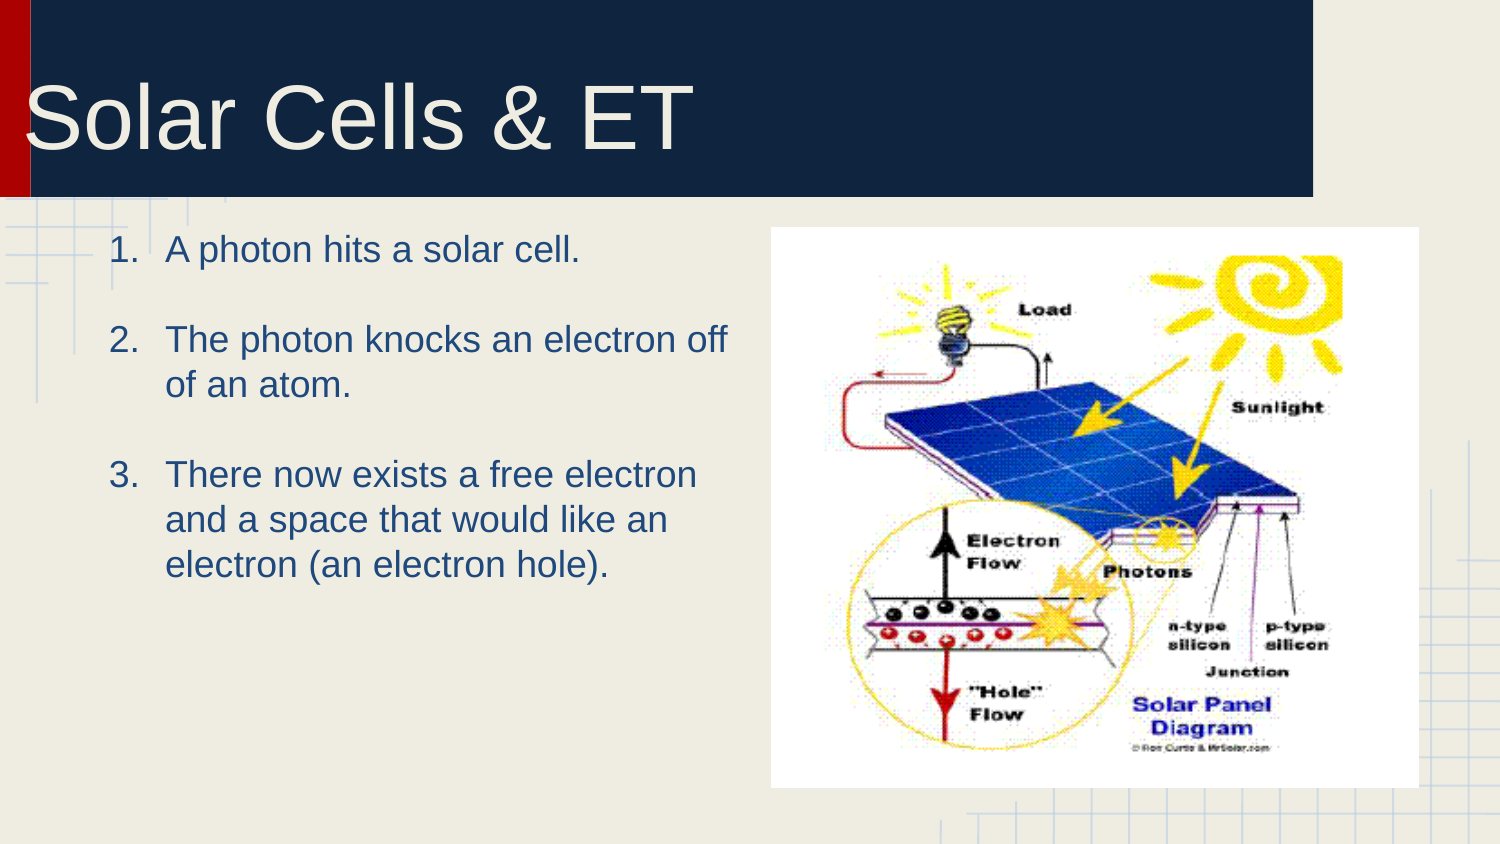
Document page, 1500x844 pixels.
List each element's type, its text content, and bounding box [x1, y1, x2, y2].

list A photon hits a solar cell. The photon knocks an electron off of an atom. There now exists a free electron and a space that would like an electron (an electron hole). [75, 209, 751, 715]
title Solar Cells & ET [7, 11, 1447, 183]
picture [771, 226, 1420, 789]
